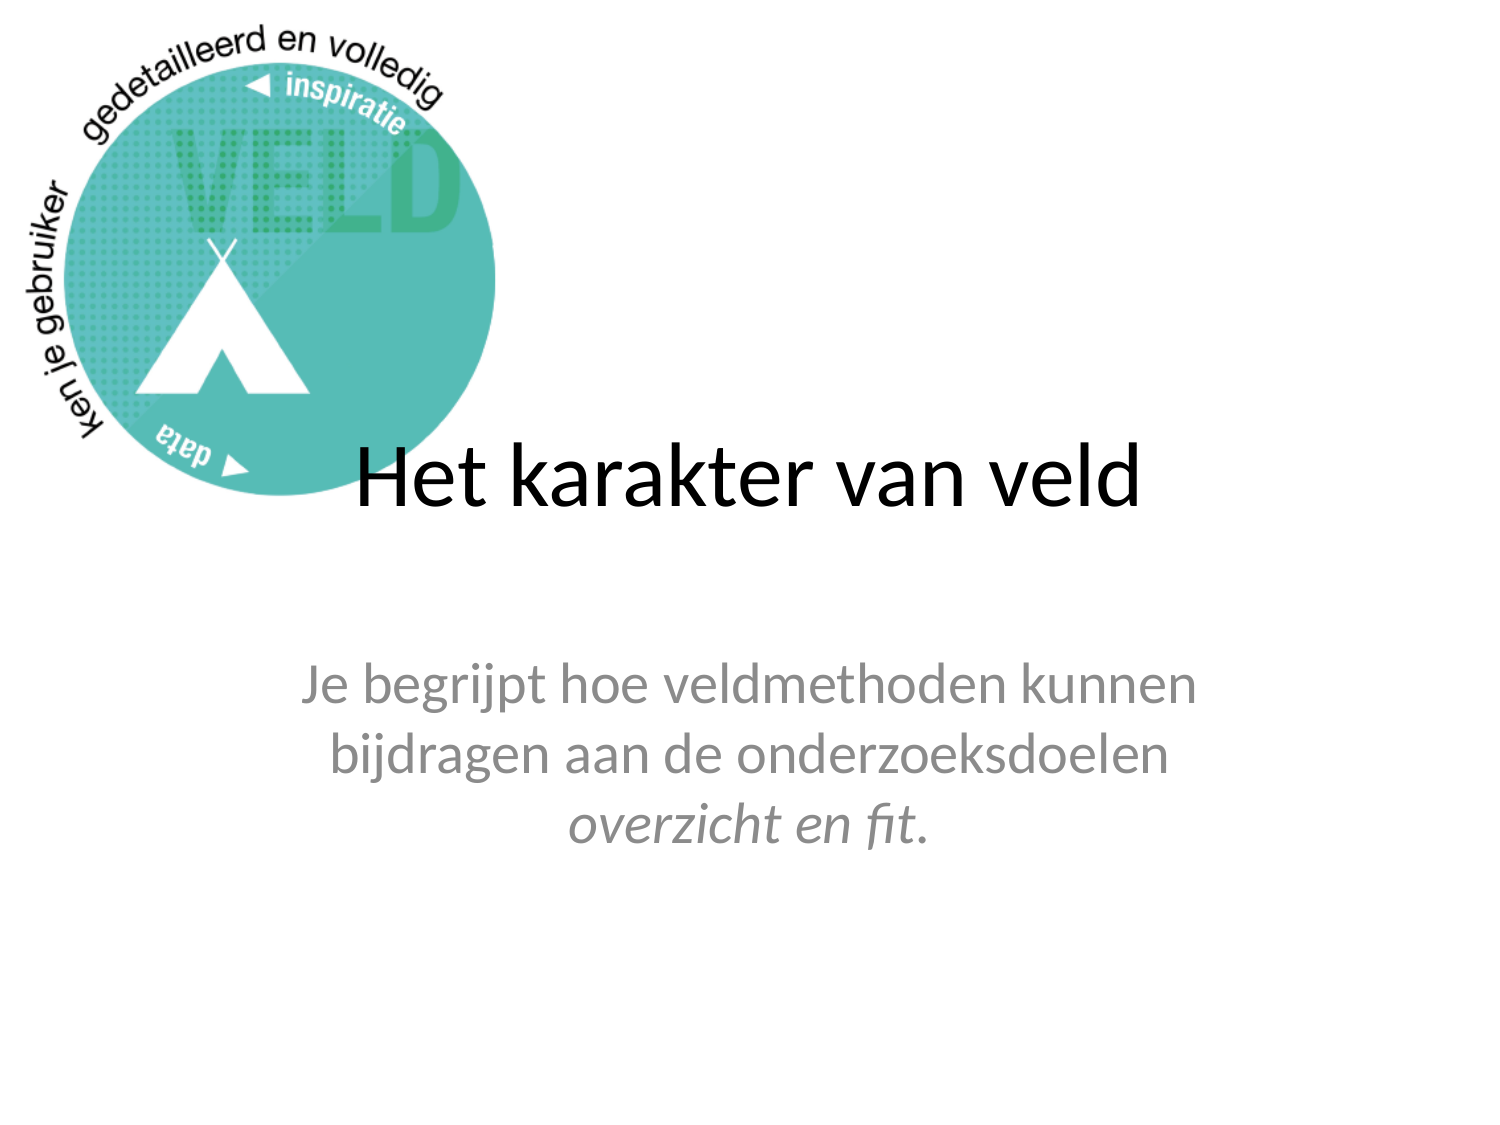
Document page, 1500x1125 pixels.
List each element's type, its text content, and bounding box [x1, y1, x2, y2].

title Het karakter van veld [112, 349, 1388, 591]
subtitle Je begrijpt hoe veldmethoden kunnen bijdragen aan de onderzoeksdoelen overzicht en fit. [225, 637, 1275, 925]
picture [0, 2, 531, 516]
